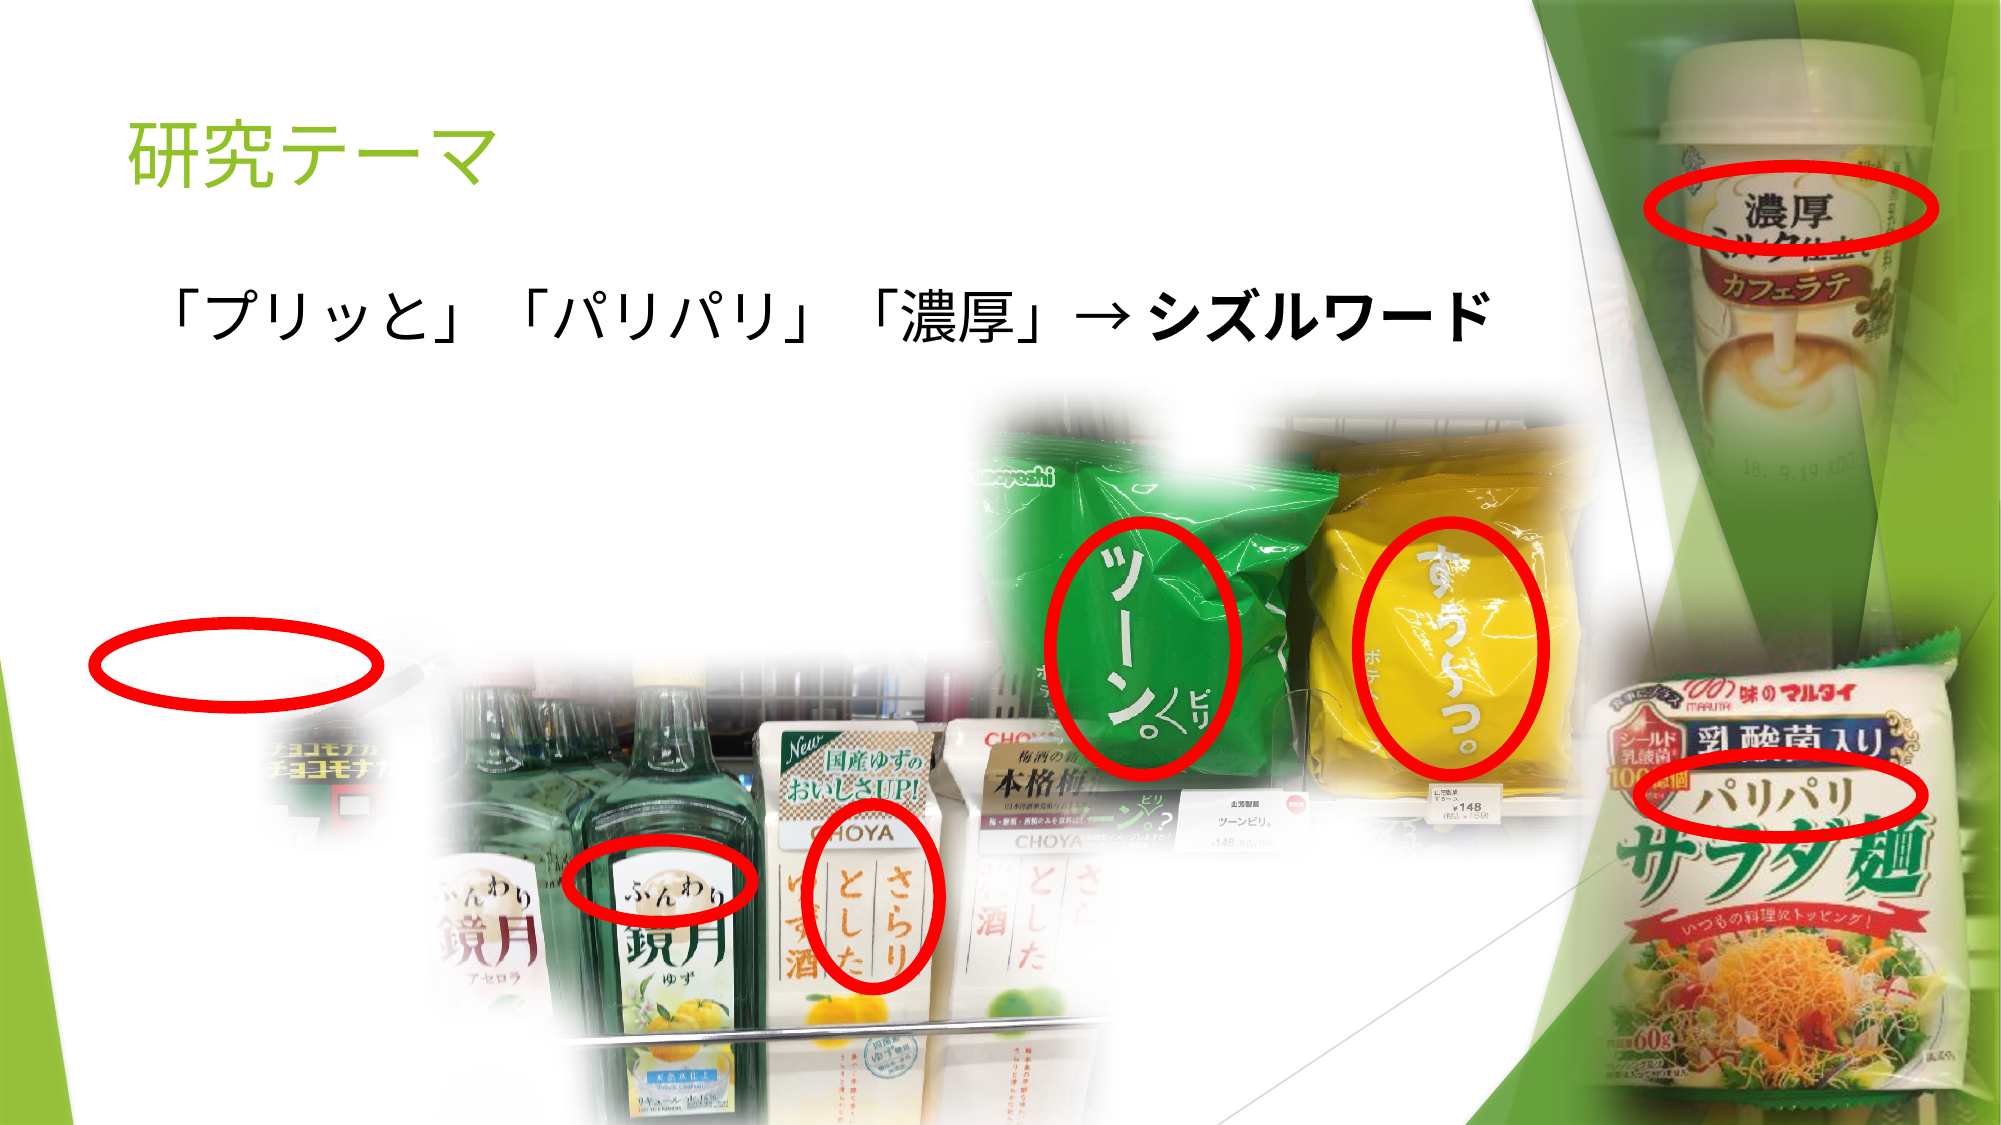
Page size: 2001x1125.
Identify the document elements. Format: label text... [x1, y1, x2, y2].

text_box 「プリッと」「パリパリ」「濃厚」→ シズルワード [127, 272, 1547, 358]
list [1552, 562, 2000, 1125]
picture [0, 0, 2000, 1125]
title 研究テーマ [111, 99, 1522, 317]
